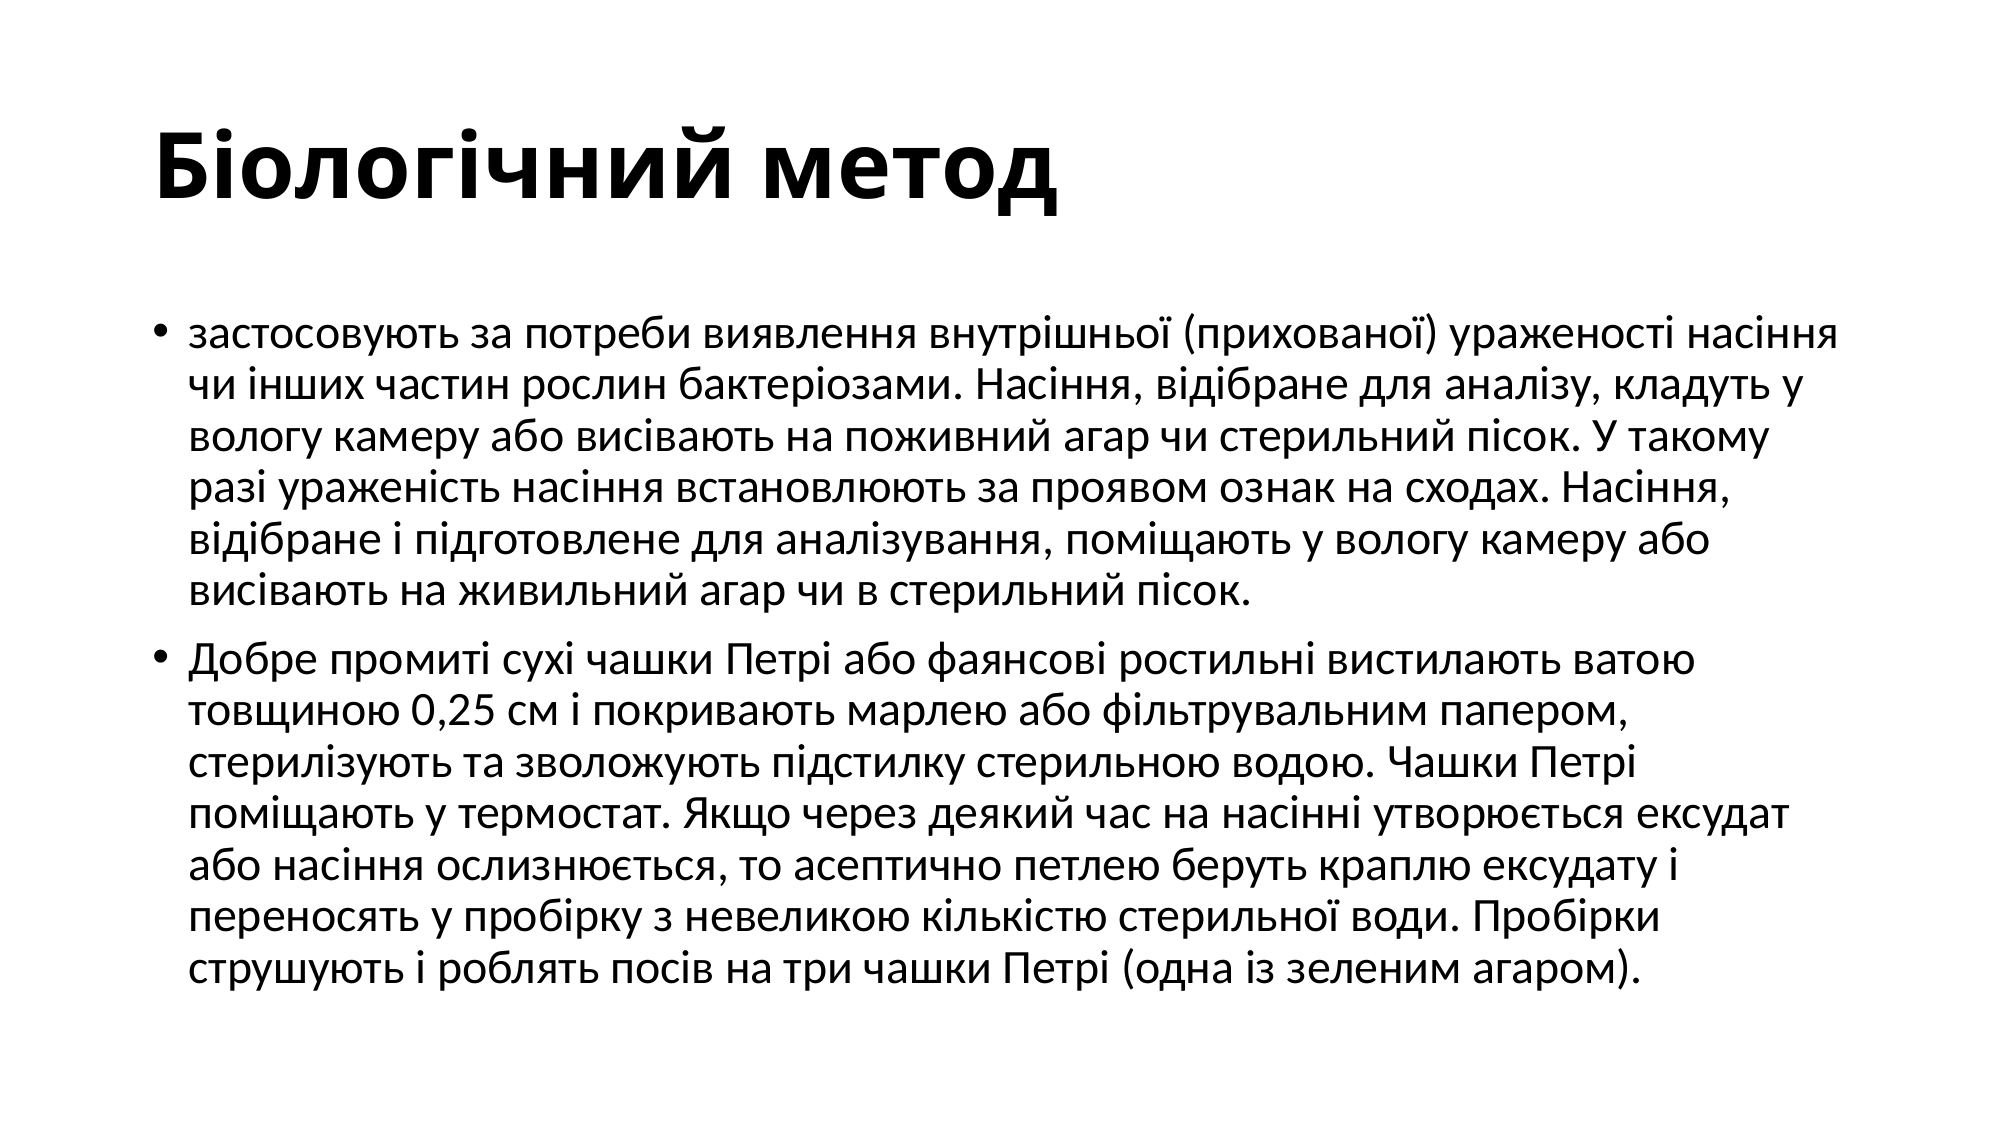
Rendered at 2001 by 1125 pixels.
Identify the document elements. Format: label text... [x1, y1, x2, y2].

title Біологічний метод [137, 59, 1863, 278]
list застосовують за потреби виявлення внутрішньої (прихованої) ураженості насіння чи інших частин рослин бактеріозами. Насіння, відібране для аналізу, кладуть у вологу камеру або висівають на поживний агар чи стерильний пісок. У такому разі ураженість насіння встановлюють за проявом ознак на сходах. Насіння, відібране і підготовлене для аналізування, поміщають у вологу камеру або висівають на живильний агар чи в стерильний пісок. Добре промиті сухі чашки Петрі або фаянсові ростильні вистилають ватою товщиною 0,25 см і покривають марлею або фільтрувальним папером, стерилізують та зволожують підстилку стерильною водою. Чашки Петрі поміщають у термостат. Якщо через деякий час на насінні утворюється ексудат або насіння ослизнюється, то асептично петлею беруть краплю ексудату і переносять у пробірку з невеликою кількістю стерильної води. Пробірки струшують і роблять посів на три чашки Петрі (одна із зеленим агаром). [137, 299, 1863, 1014]
